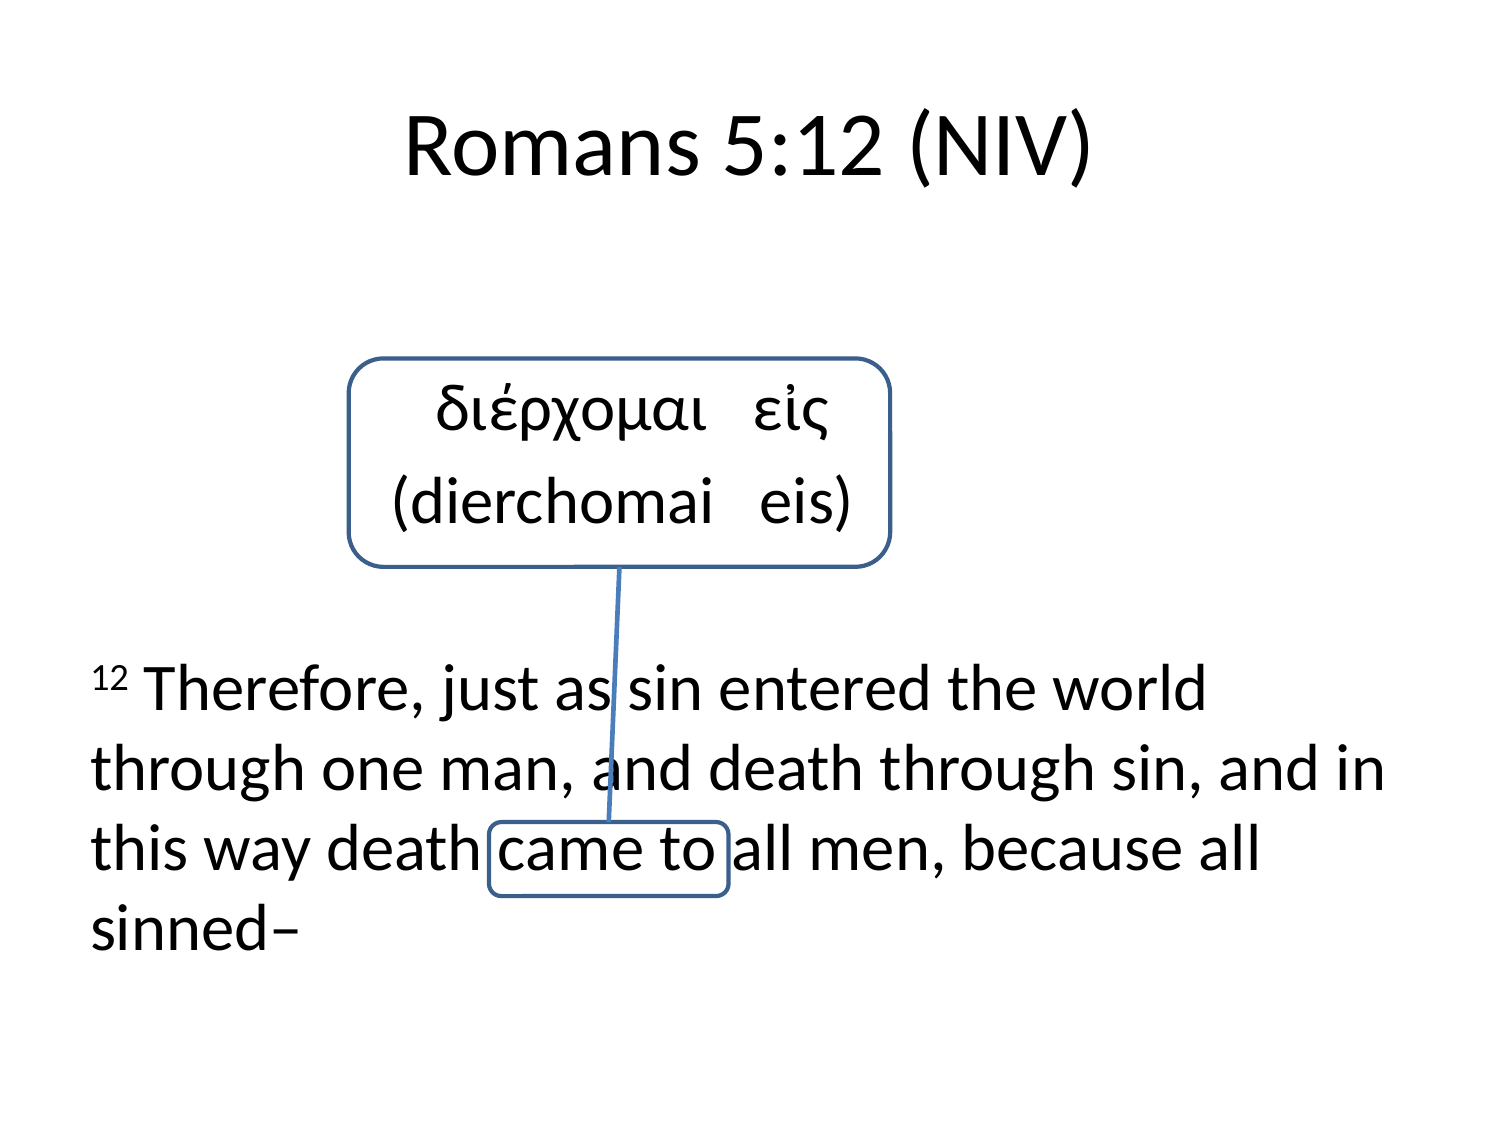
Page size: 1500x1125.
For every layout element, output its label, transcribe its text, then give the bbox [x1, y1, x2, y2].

list διέρχομαι εἰς (dierchomai eis) 12 Therefore, just as sin entered the world through one man, and death through sin, and in this way death came to all men, because all sinned– [75, 262, 1425, 1005]
text_box [346, 356, 893, 569]
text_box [608, 566, 620, 823]
text_box [486, 819, 731, 899]
title Romans 5:12 (NIV) [75, 45, 1425, 233]
